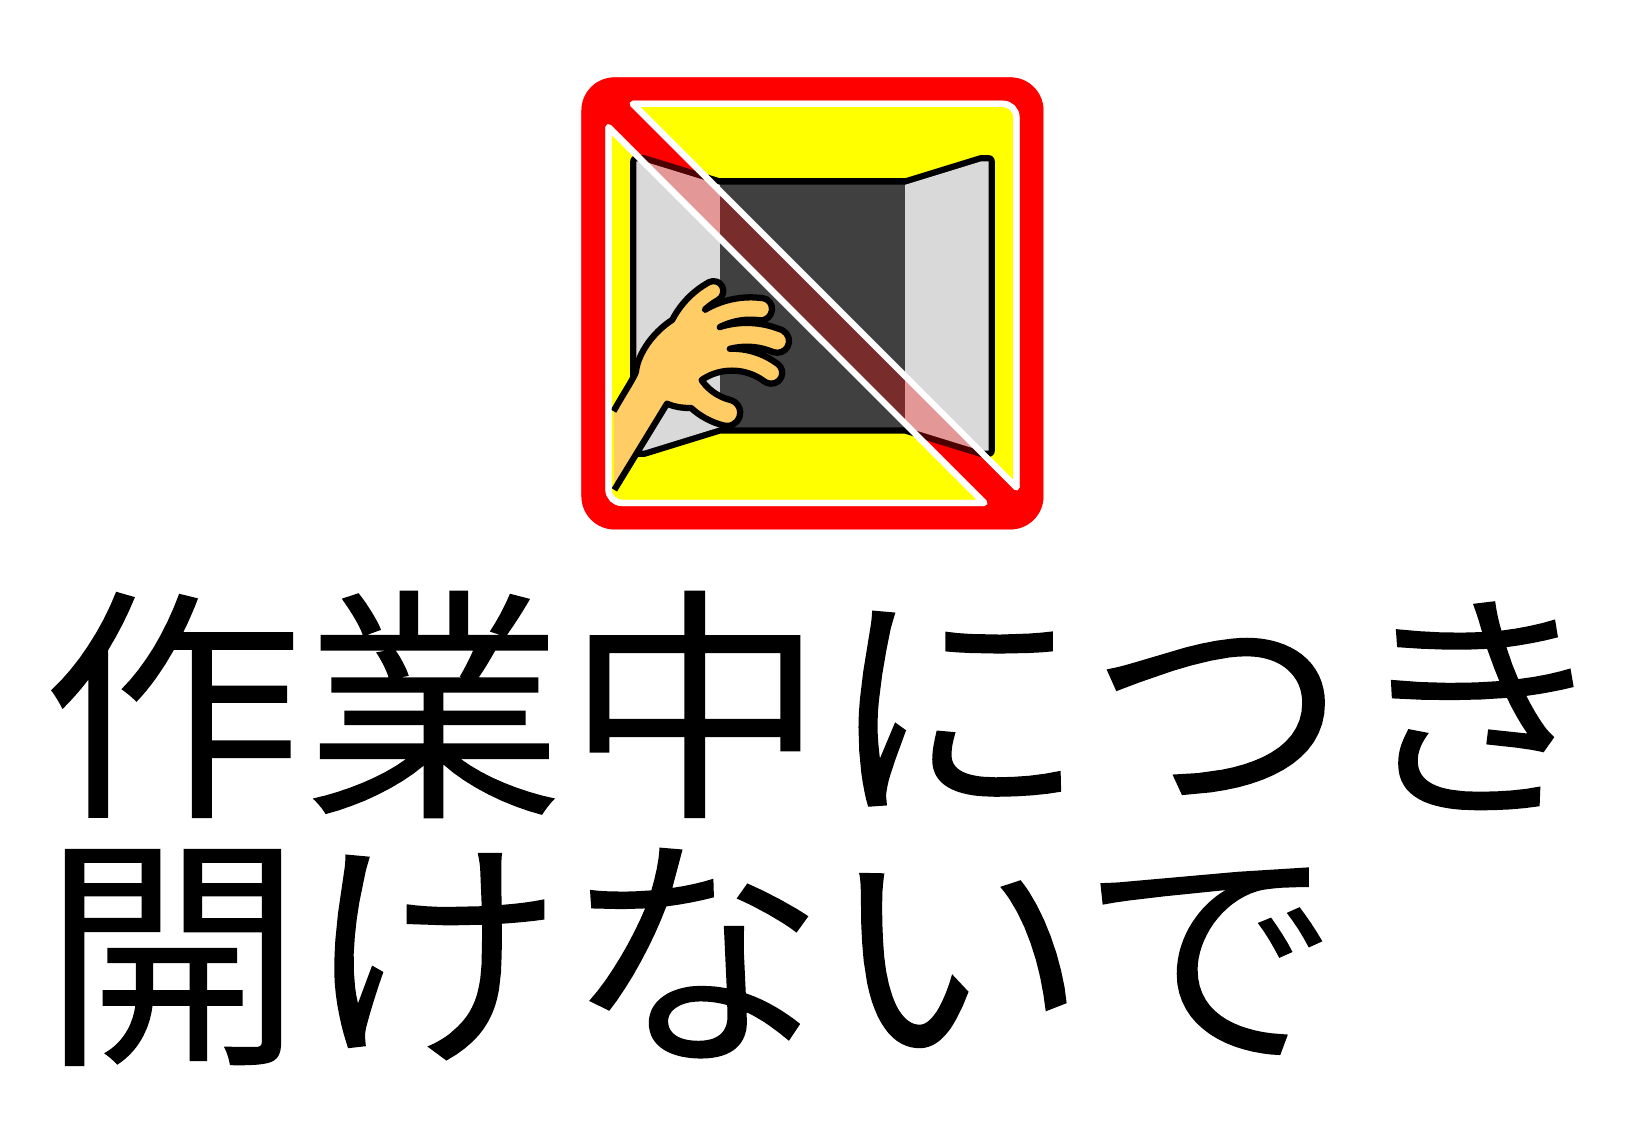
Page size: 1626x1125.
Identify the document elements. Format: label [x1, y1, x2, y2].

text_box [577, 73, 1048, 534]
